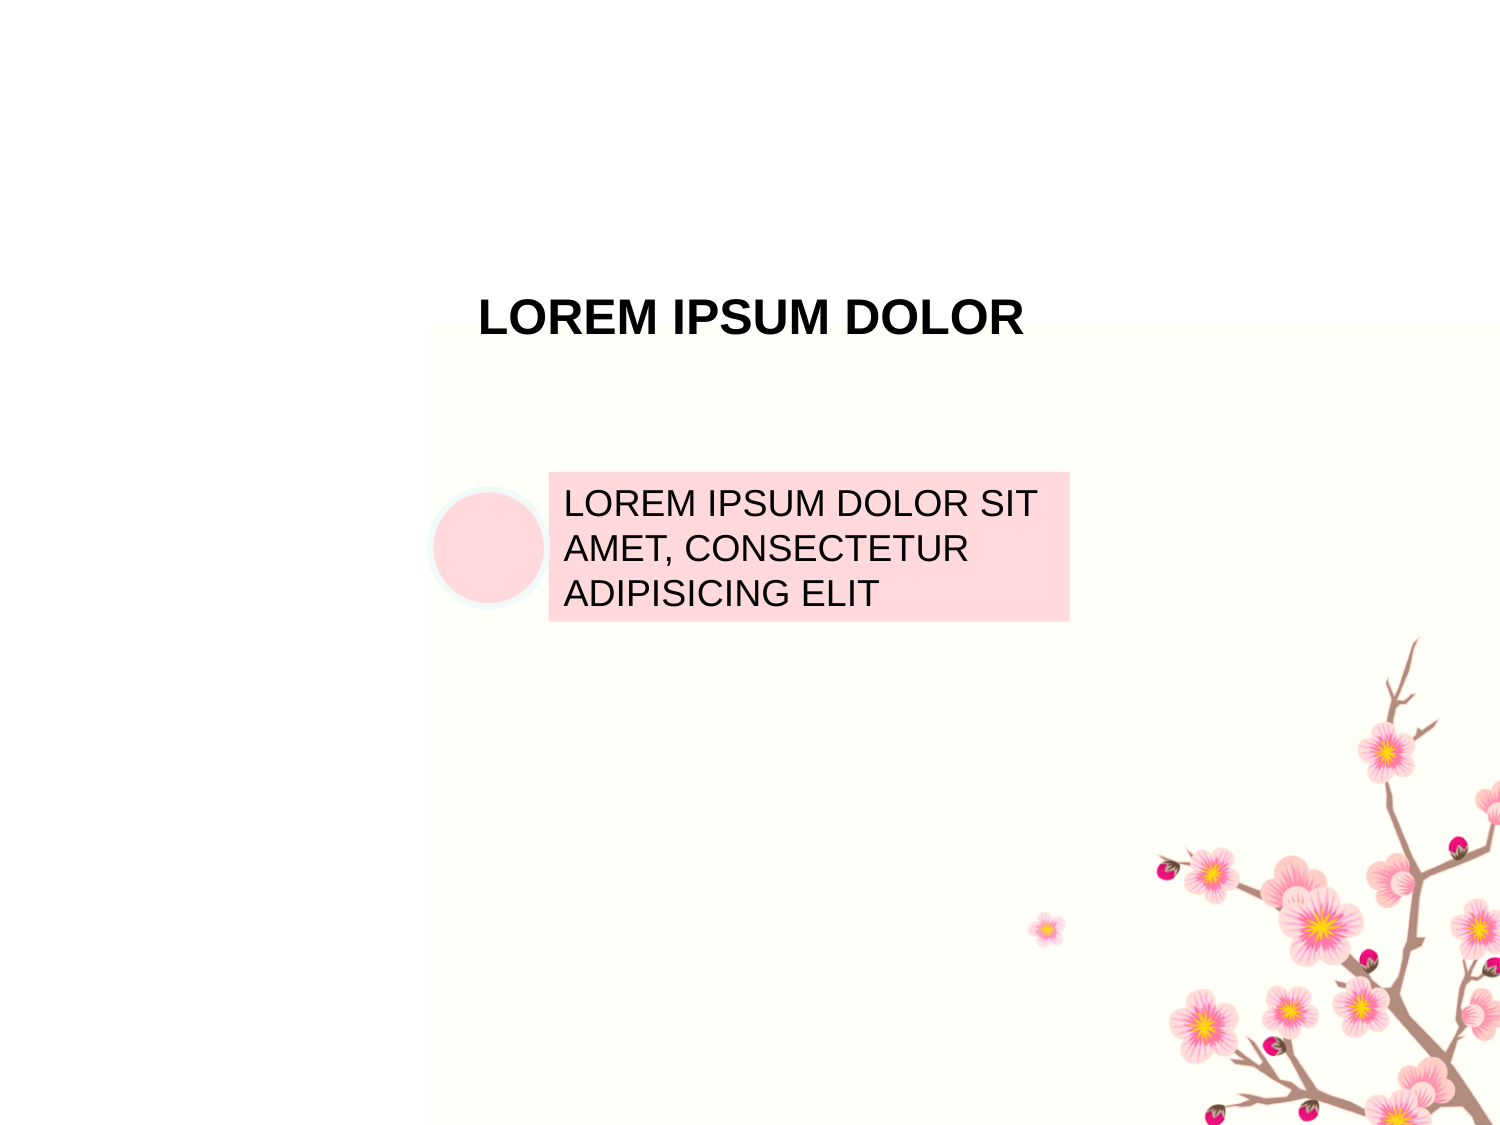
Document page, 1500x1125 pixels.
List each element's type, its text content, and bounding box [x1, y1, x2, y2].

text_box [429, 471, 1070, 623]
text_box LOREM IPSUM DOLOR [267, 276, 1236, 352]
picture [430, 323, 1500, 1125]
